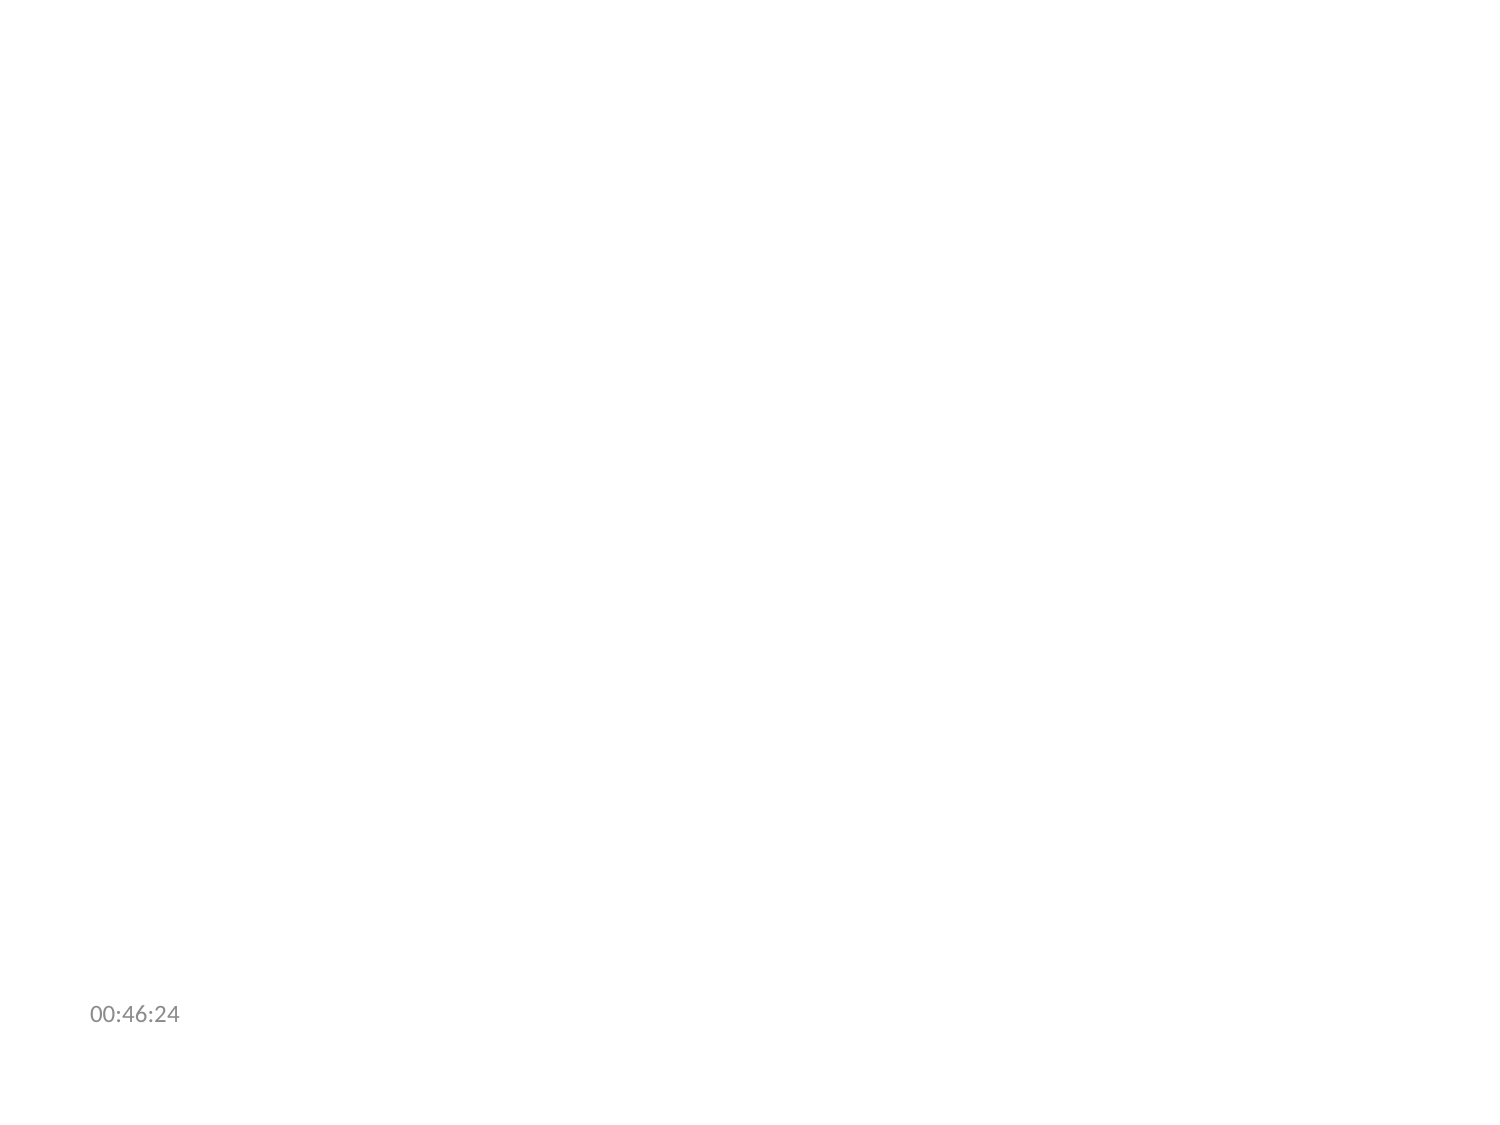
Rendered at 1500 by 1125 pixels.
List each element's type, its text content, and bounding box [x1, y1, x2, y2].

text_box 15:35:09 [75, 982, 425, 1043]
